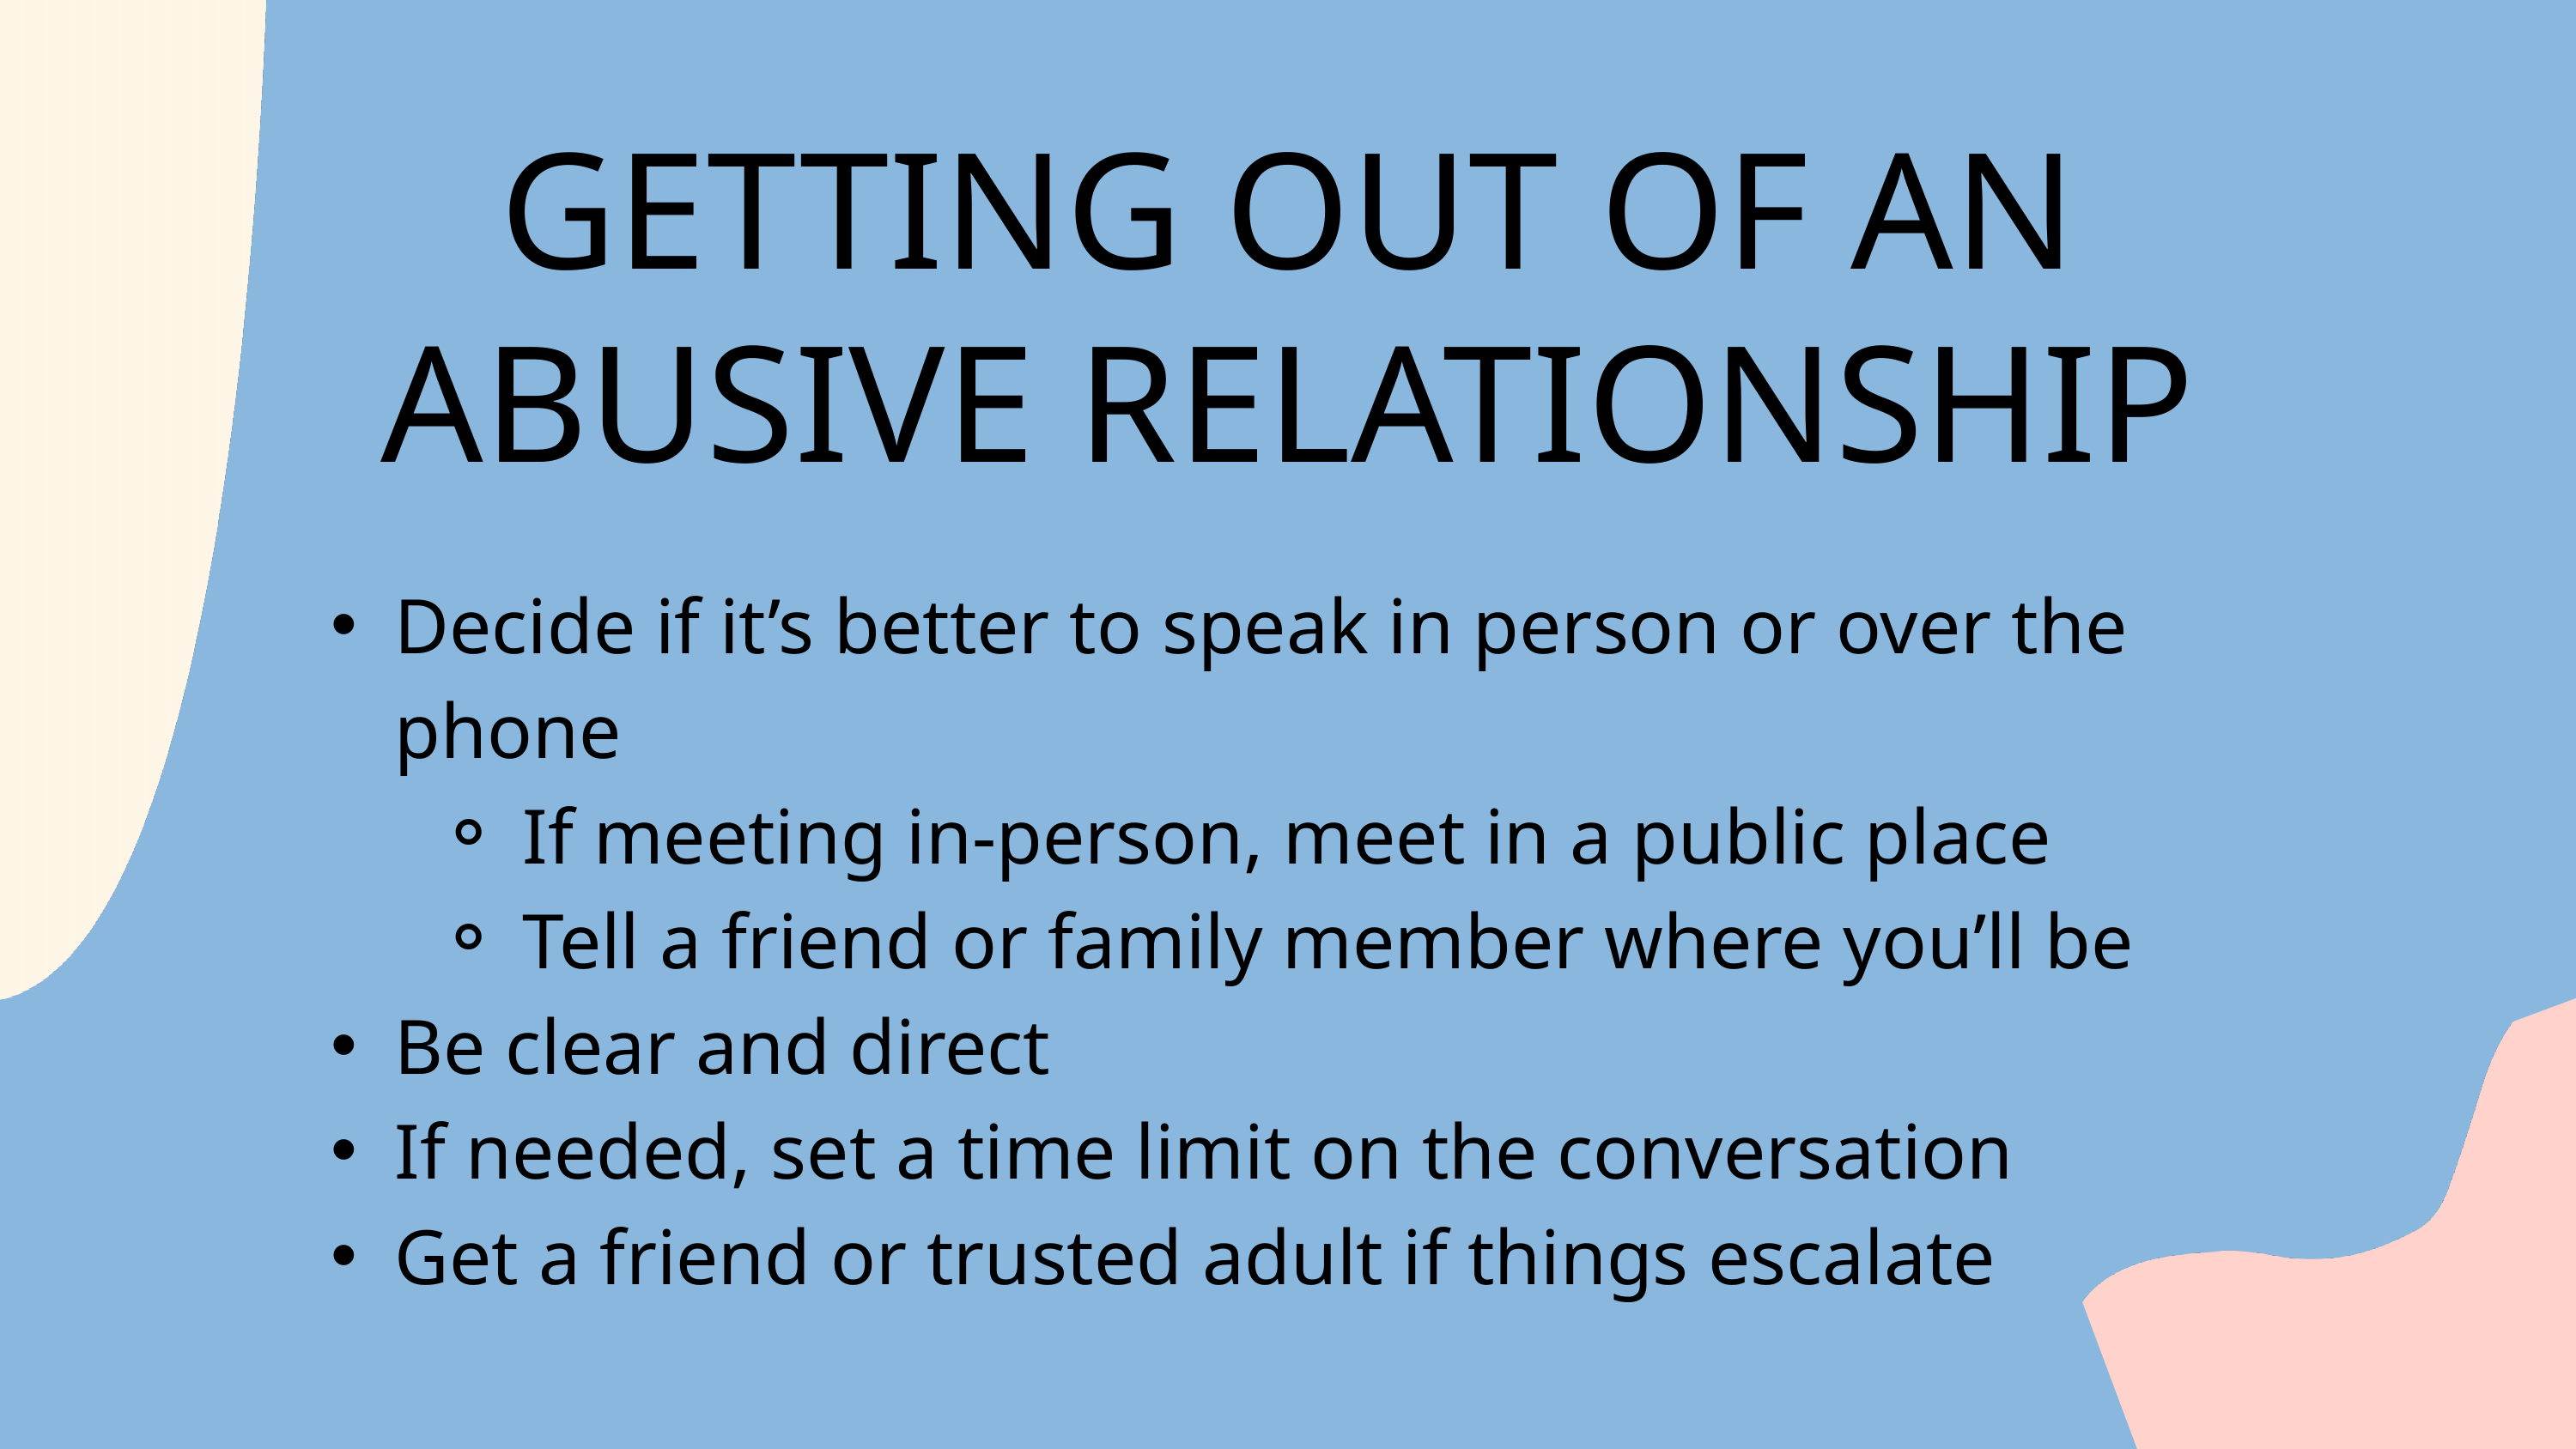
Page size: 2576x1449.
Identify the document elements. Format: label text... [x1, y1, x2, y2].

text_box Decide if it’s better to speak in person or over the phone If meeting in-person, meet in a public place Tell a friend or family member where you’ll be Be clear and direct If needed, set a time limit on the conversation Get a friend or trusted adult if things escalate [267, 563, 2309, 1300]
text_box [2043, 997, 2576, 1449]
text_box GETTING OUT OF AN ABUSIVE RELATIONSHIP [276, 108, 2300, 495]
text_box [0, 0, 268, 1042]
